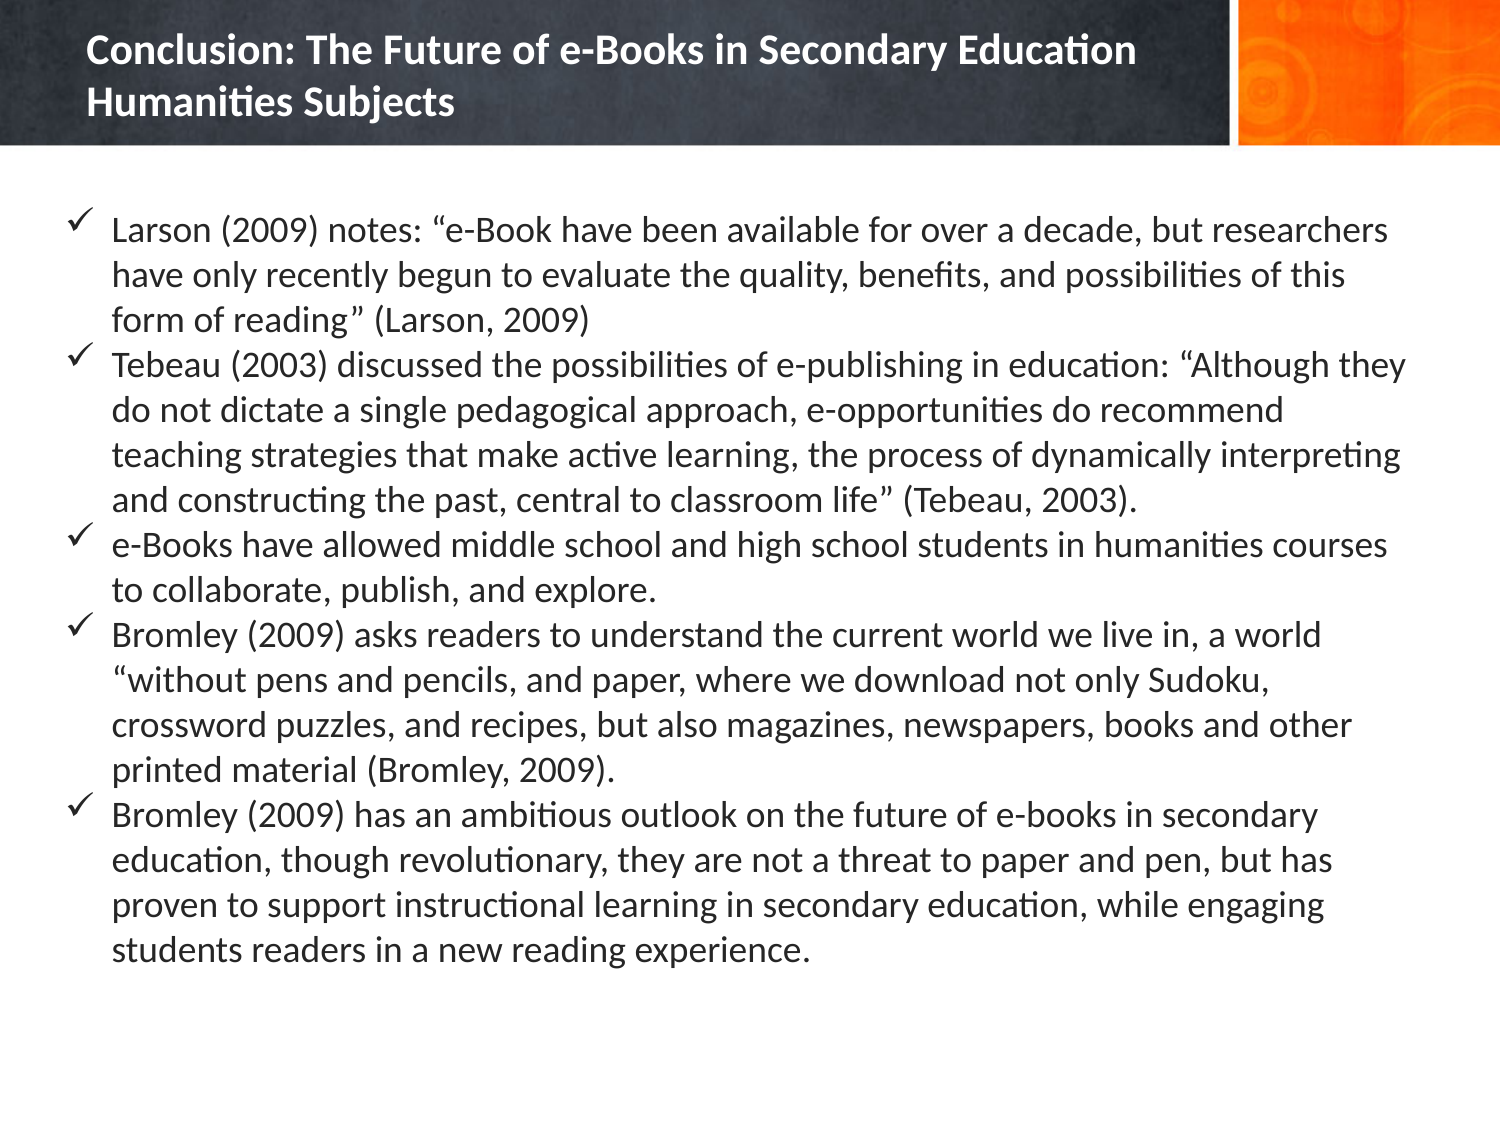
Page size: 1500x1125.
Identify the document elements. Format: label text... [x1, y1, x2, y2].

text_box Larson (2009) notes: “e-Book have been available for over a decade, but researchers have only recently begun to evaluate the quality, benefits, and possibilities of this form of reading” (Larson, 2009) Tebeau (2003) discussed the possibilities of e-publishing in education: “Although they do not dictate a single pedagogical approach, e-opportunities do recommend teaching strategies that make active learning, the process of dynamically interpreting and constructing the past, central to classroom life” (Tebeau, 2003). e-Books have allowed middle school and high school students in humanities courses to collaborate, publish, and explore. Bromley (2009) asks readers to understand the current world we live in, a world “without pens and pencils, and paper, where we download not only Sudoku, crossword puzzles, and recipes, but also magazines, newspapers, books and other printed material (Bromley, 2009). Bromley (2009) has an ambitious outlook on the future of e-books in secondary education, though revolutionary, they are not a threat to paper and pen, but has proven to support instructional learning in secondary education, while engaging students readers in a new reading experience. [50, 197, 1425, 978]
picture [0, 0, 1500, 1125]
title Conclusion: The Future of e-Books in Secondary Education Humanities Subjects [71, 12, 1163, 133]
